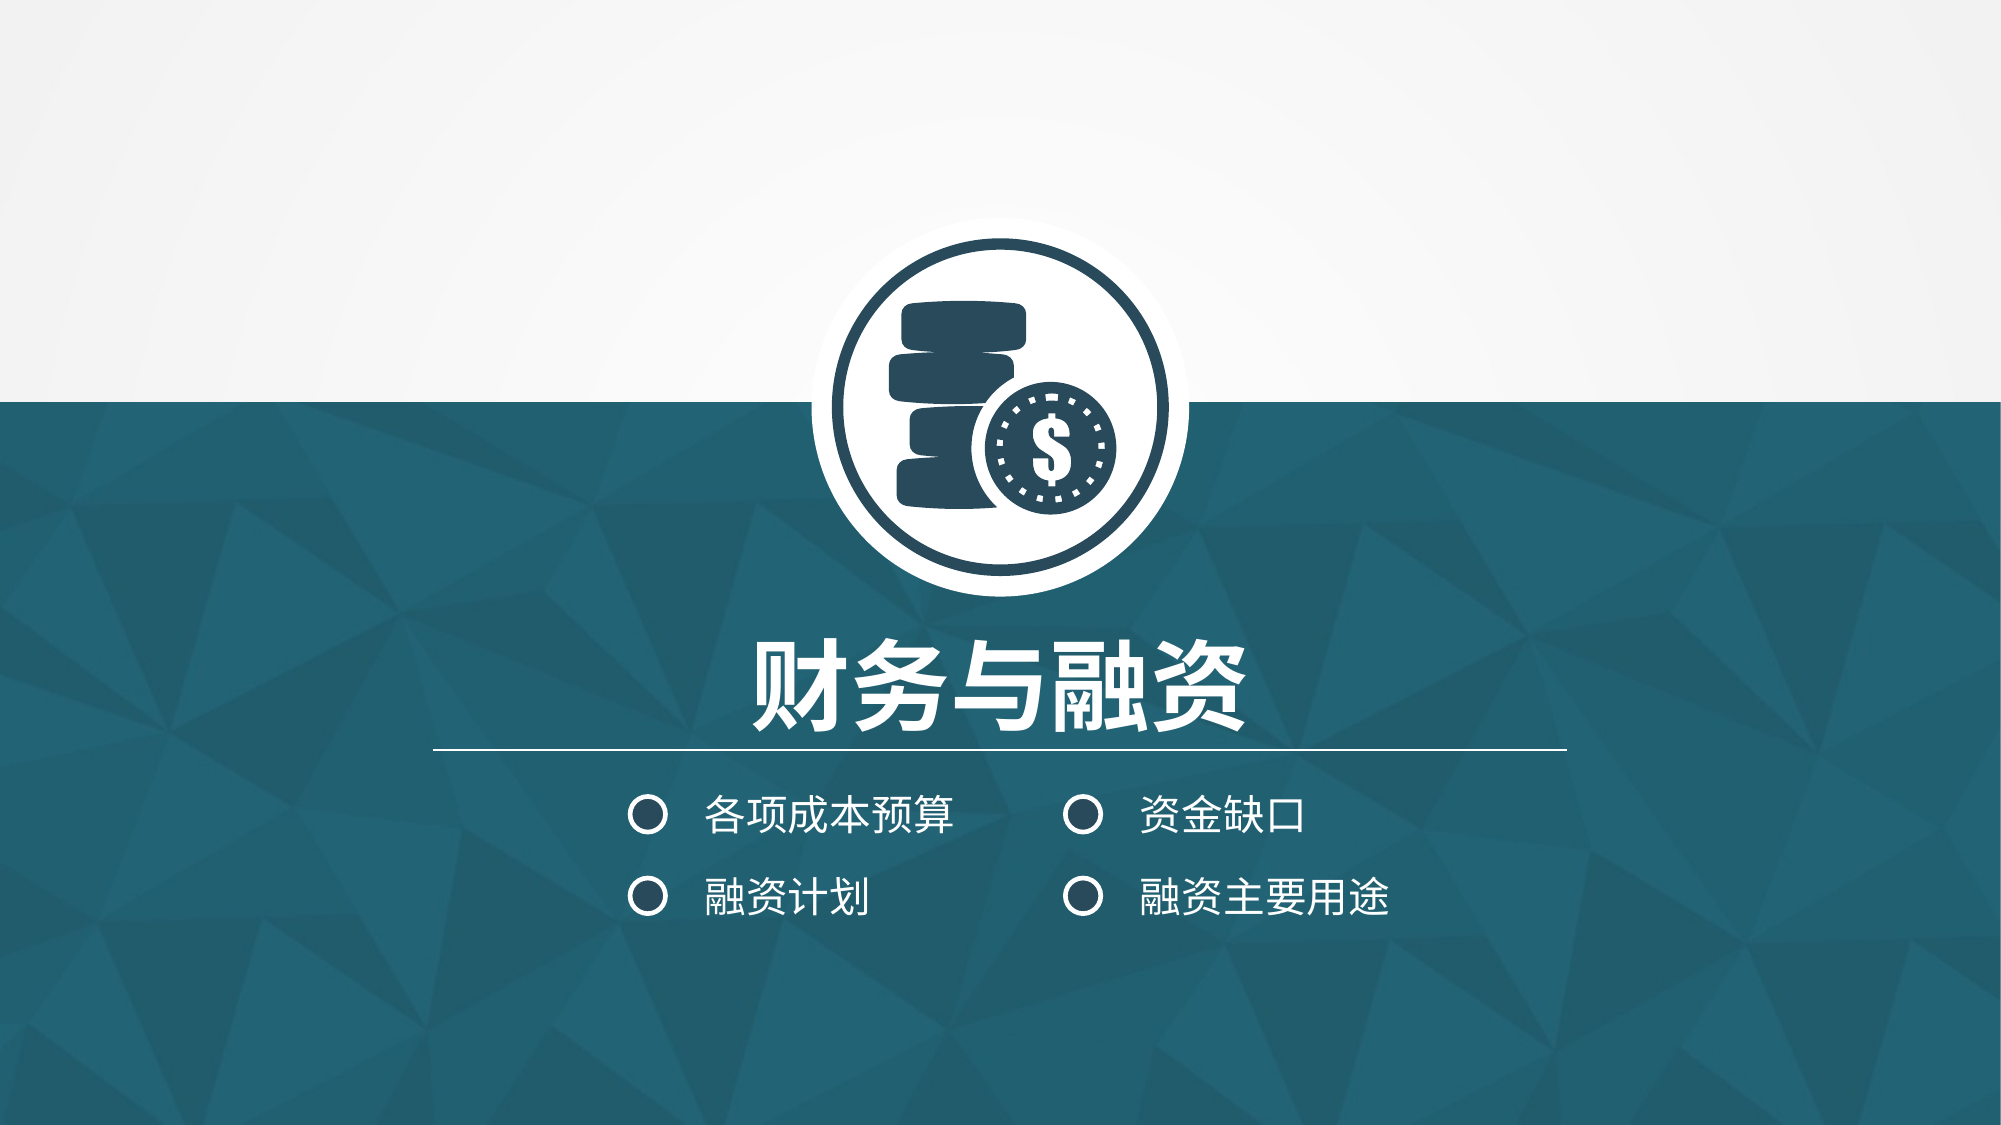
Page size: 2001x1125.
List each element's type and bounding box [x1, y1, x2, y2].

text_box [811, 217, 1190, 597]
picture [0, 0, 2001, 1125]
